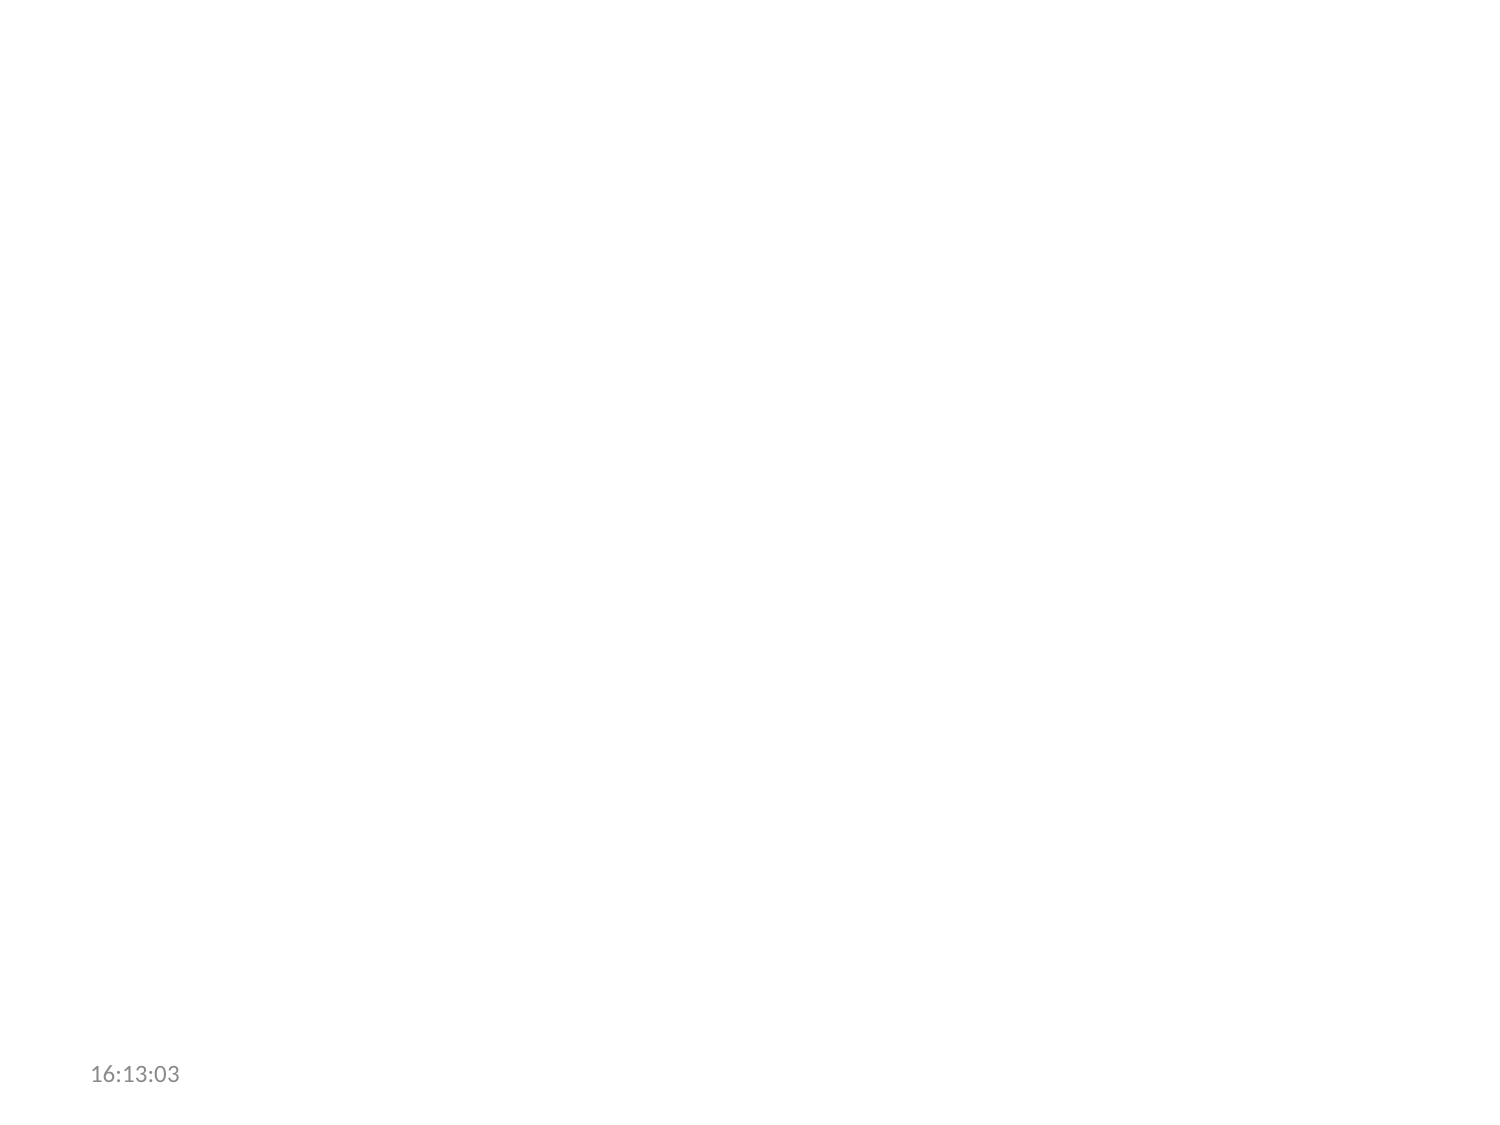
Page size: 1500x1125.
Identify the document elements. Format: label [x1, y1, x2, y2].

slide_number [75, 1042, 425, 1103]
